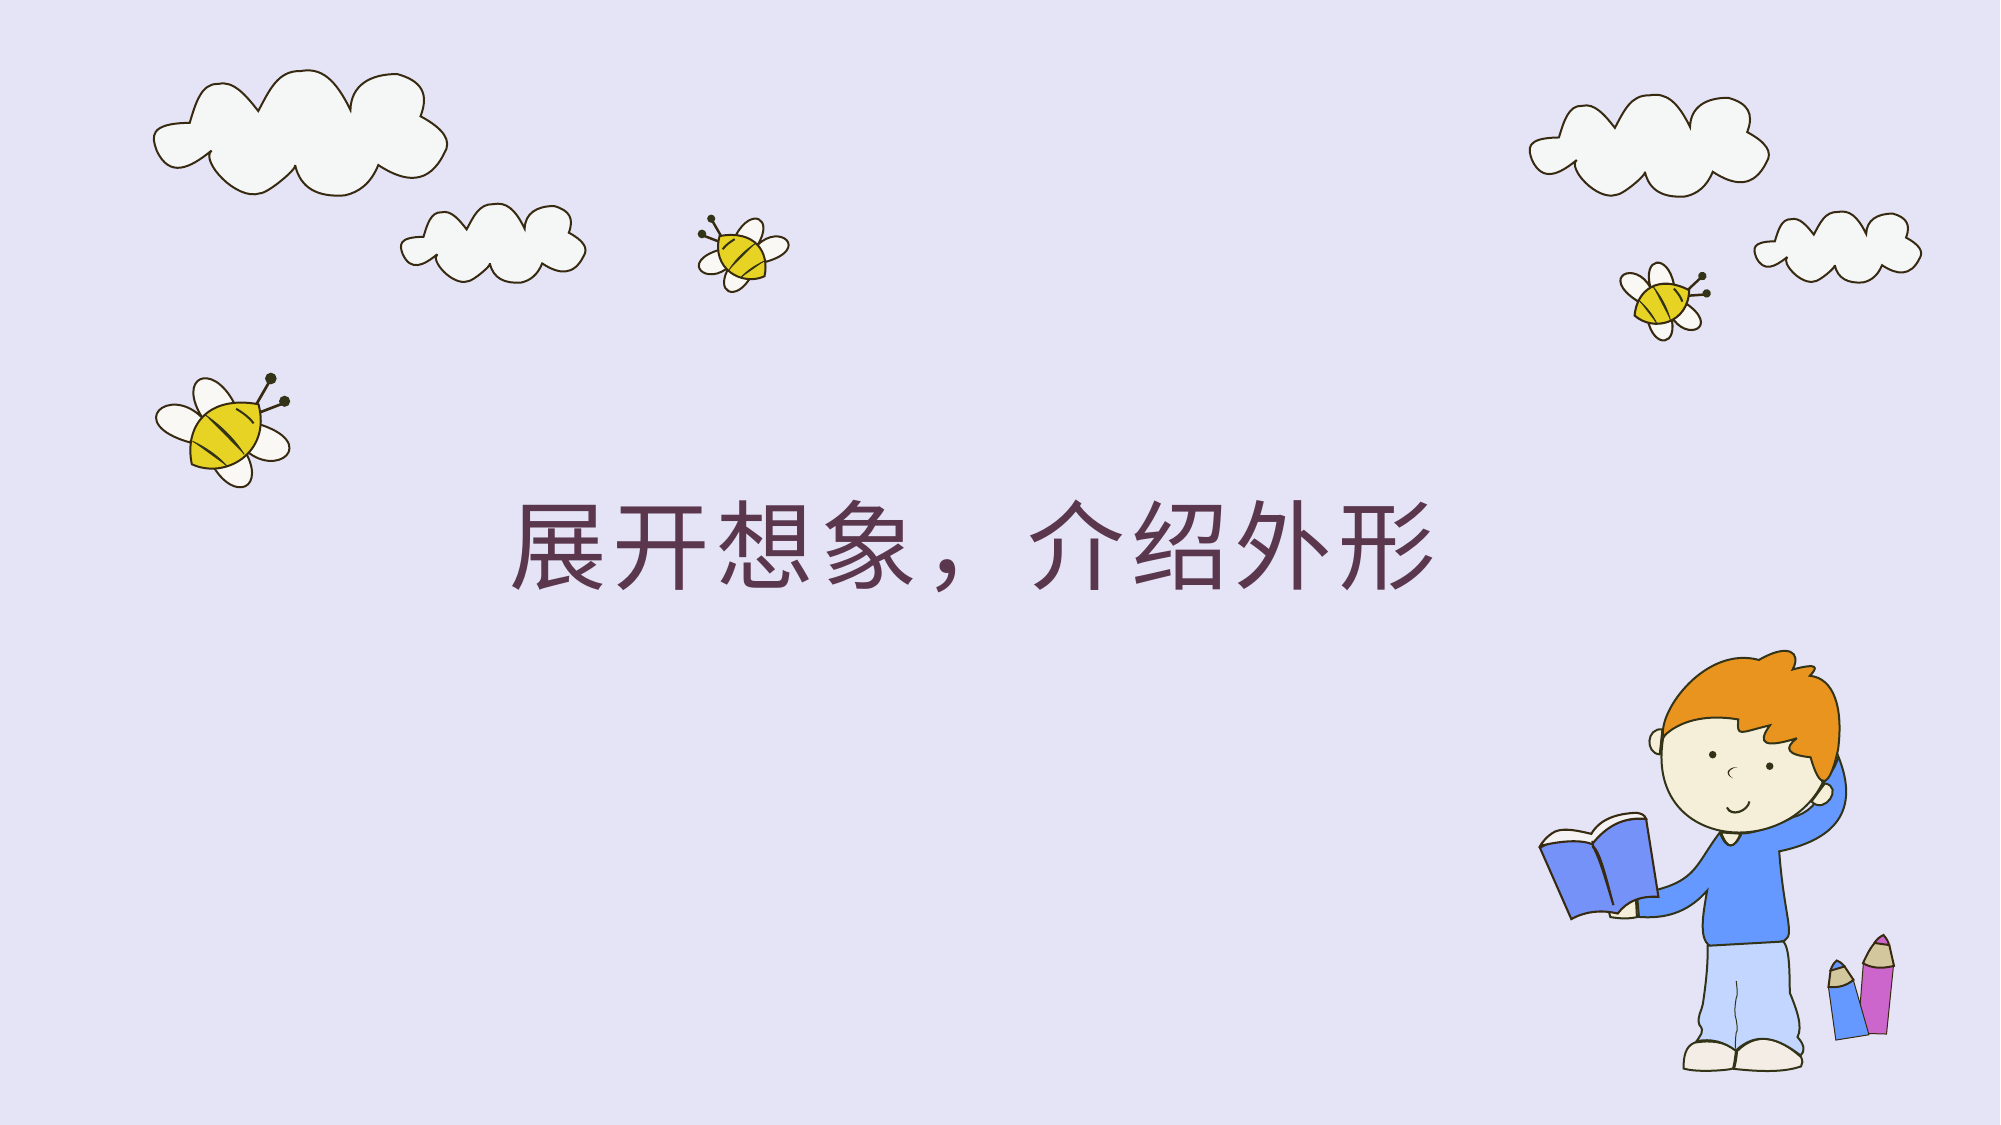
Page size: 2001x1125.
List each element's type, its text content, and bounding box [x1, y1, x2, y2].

title 展开想象，介绍外形 [431, 407, 1627, 610]
